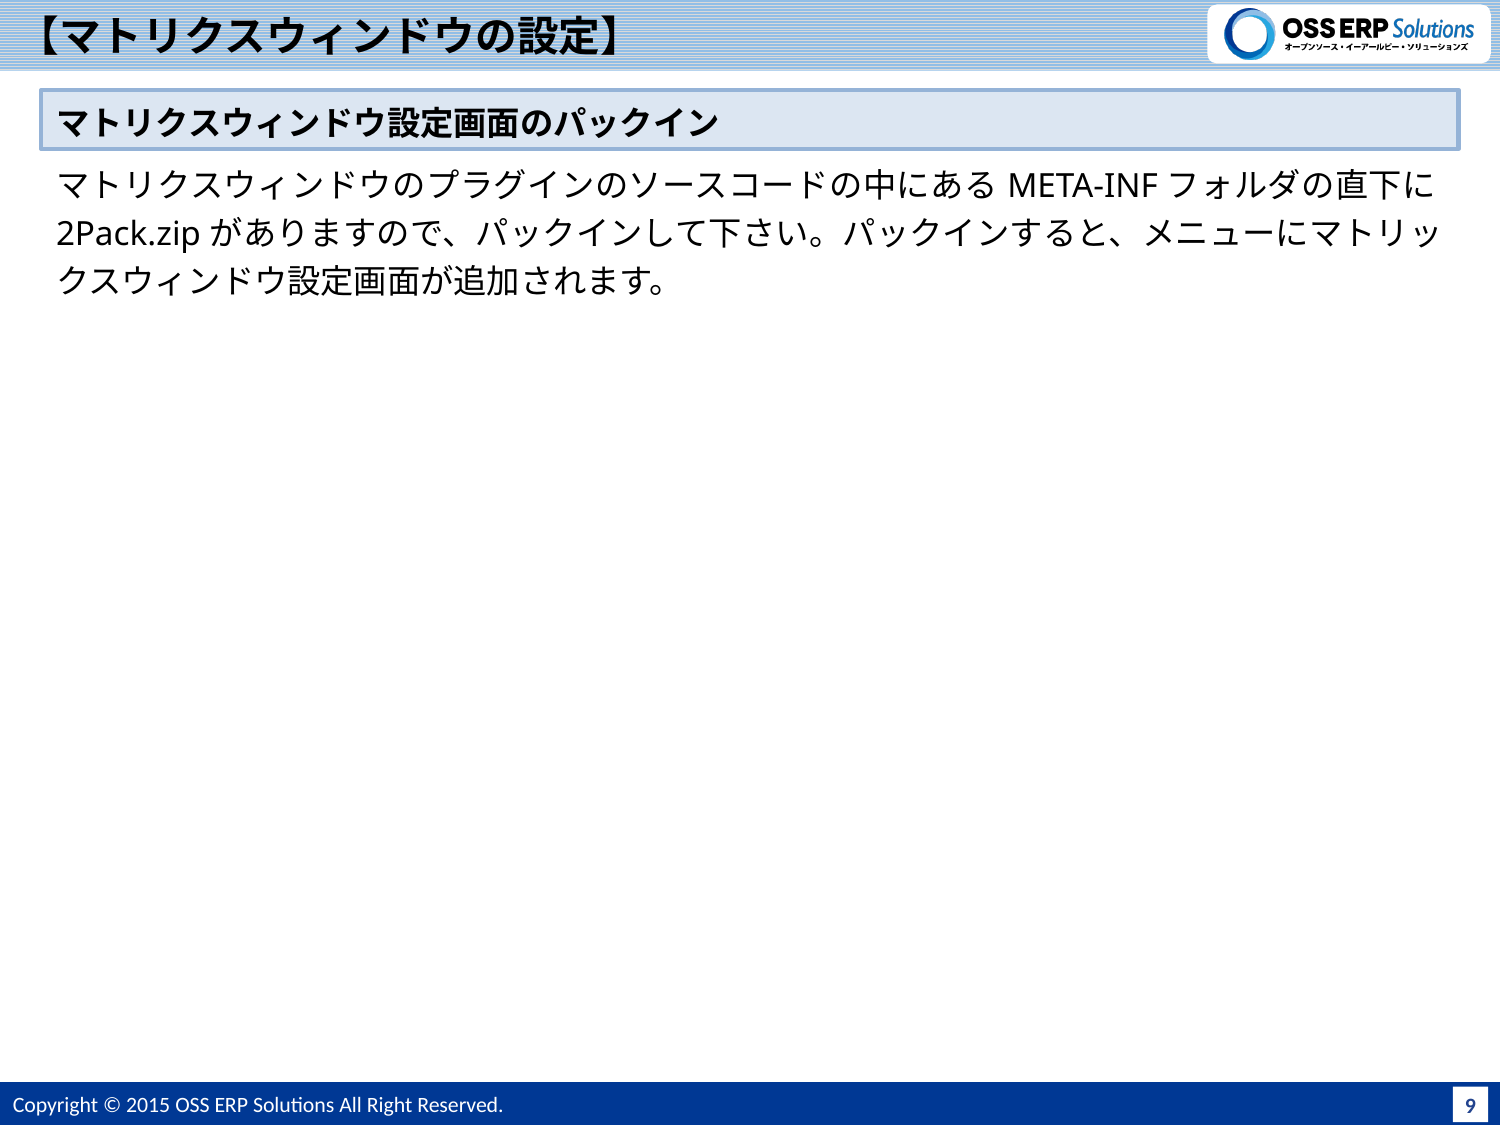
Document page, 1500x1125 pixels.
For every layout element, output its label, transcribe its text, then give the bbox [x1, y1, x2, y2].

text_box マトリクスウィンドウ設定画面のパックイン [39, 88, 1461, 147]
title 【マトリクスウィンドウの設定】 [2, 0, 1353, 70]
picture [1353, 8, 1474, 60]
text_box マトリクスウィンドウのプラグインのソースコードの中にあるMETA-INFフォルダの直下に2Pack.zipがありますので、パックインして下さい。パックインすると、メニューにマトリックスウィンドウ設定画面が追加されます。 [39, 147, 1461, 328]
